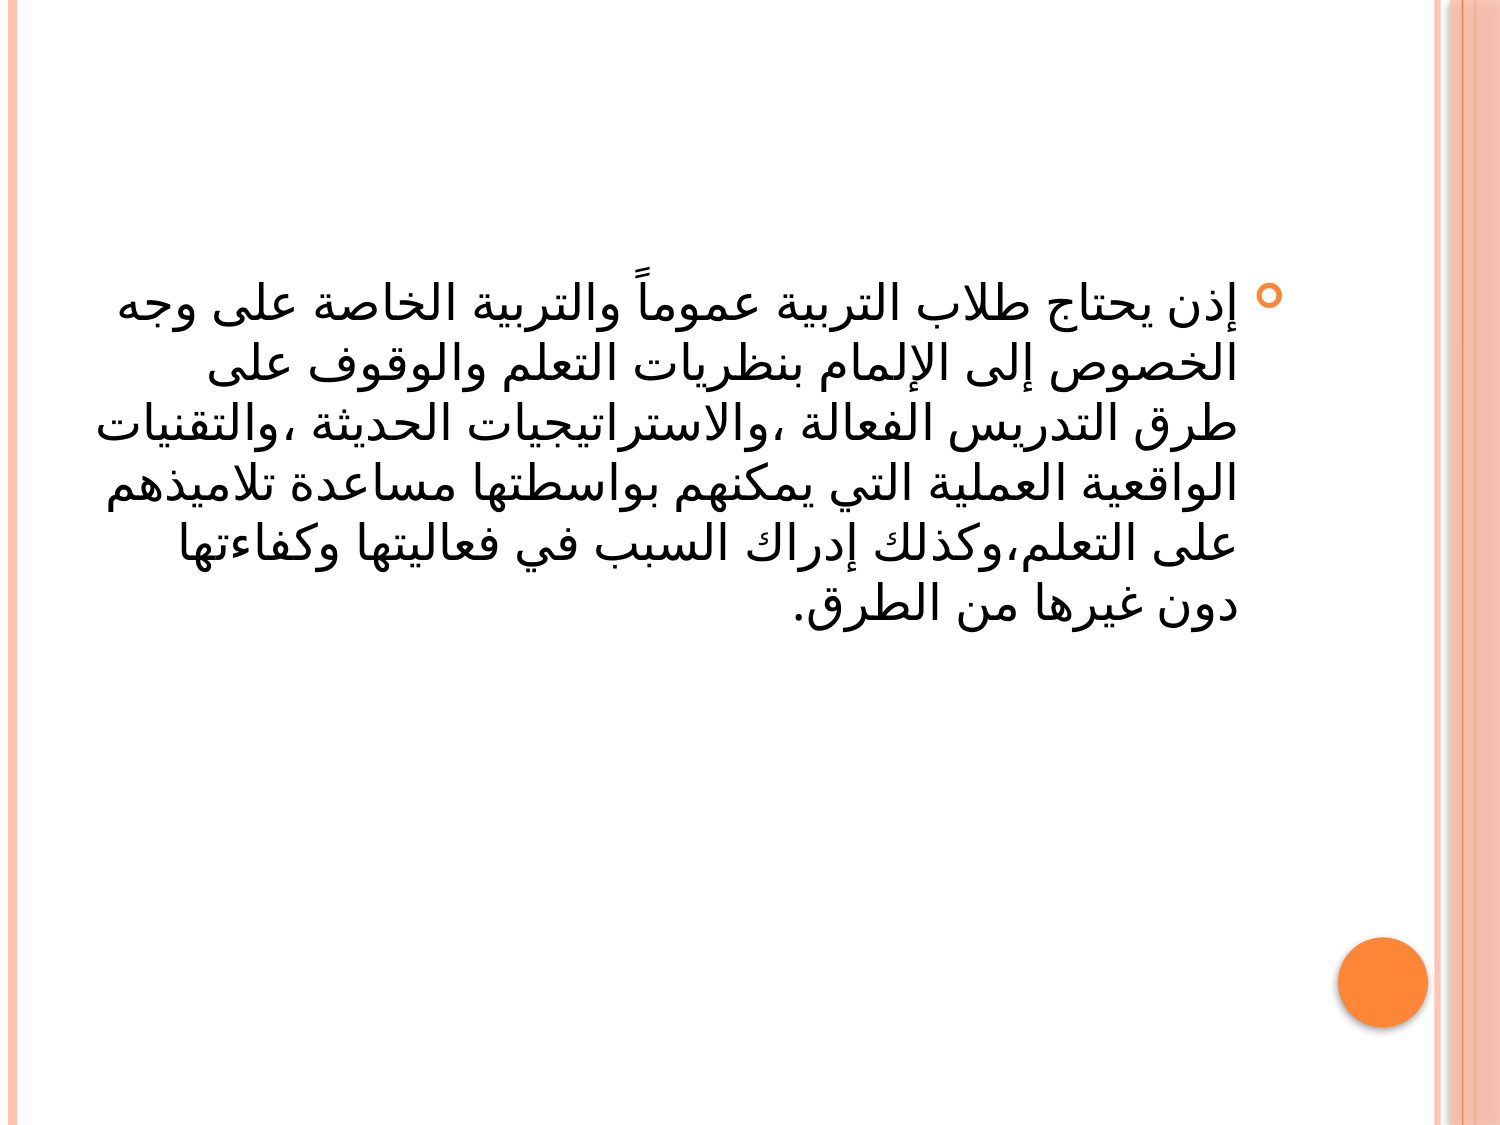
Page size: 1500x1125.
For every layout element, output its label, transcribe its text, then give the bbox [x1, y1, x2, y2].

list إذن يحتاج طلاب التربية عموماً والتربية الخاصة على وجه الخصوص إلى الإلمام بنظريات التعلم والوقوف على طرق التدريس الفعالة ،والاستراتيجيات الحديثة ،والتقنيات الواقعية العملية التي يمكنهم بواسطتها مساعدة تلاميذهم على التعلم،وكذلك إدراك السبب في فعاليتها وكفاءتها دون غيرها من الطرق. [75, 262, 1300, 1062]
